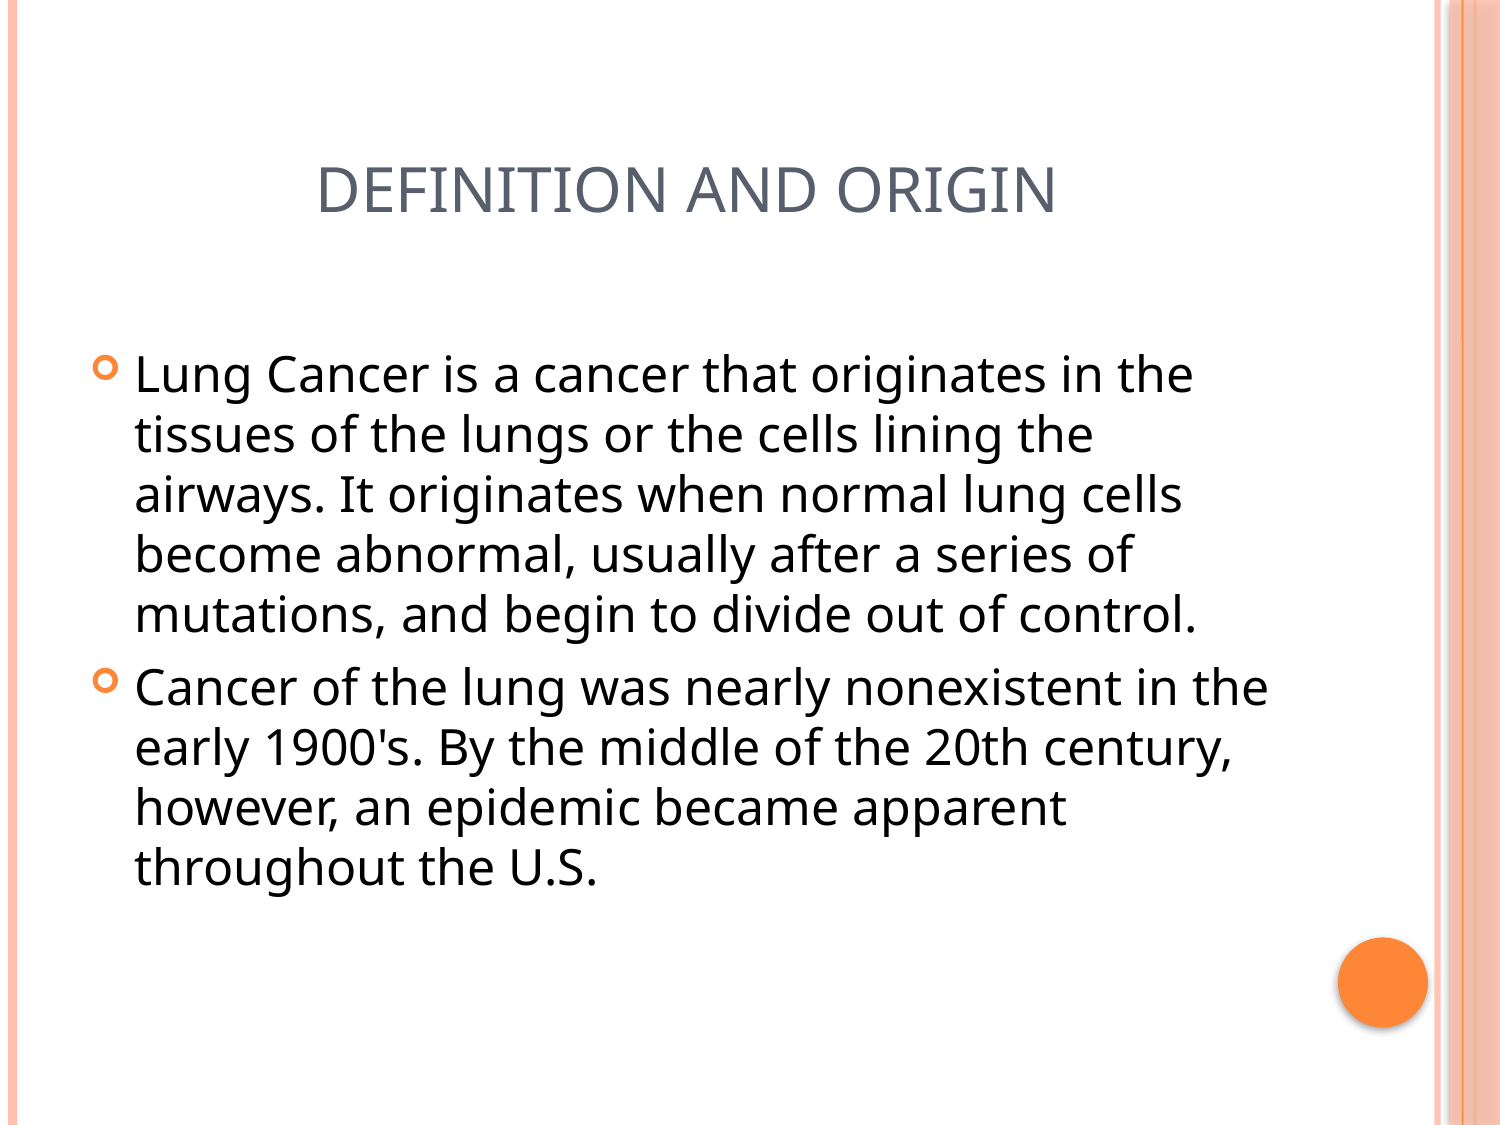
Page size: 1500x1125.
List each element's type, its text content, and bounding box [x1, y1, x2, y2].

title Definition and Origin [75, 45, 1300, 233]
list Lung Cancer is a cancer that originates in the tissues of the lungs or the cells lining the airways. It originates when normal lung cells become abnormal, usually after a series of mutations, and begin to divide out of control. Cancer of the lung was nearly nonexistent in the early 1900's. By the middle of the 20th century, however, an epidemic became apparent throughout the U.S. [75, 262, 1300, 1062]
